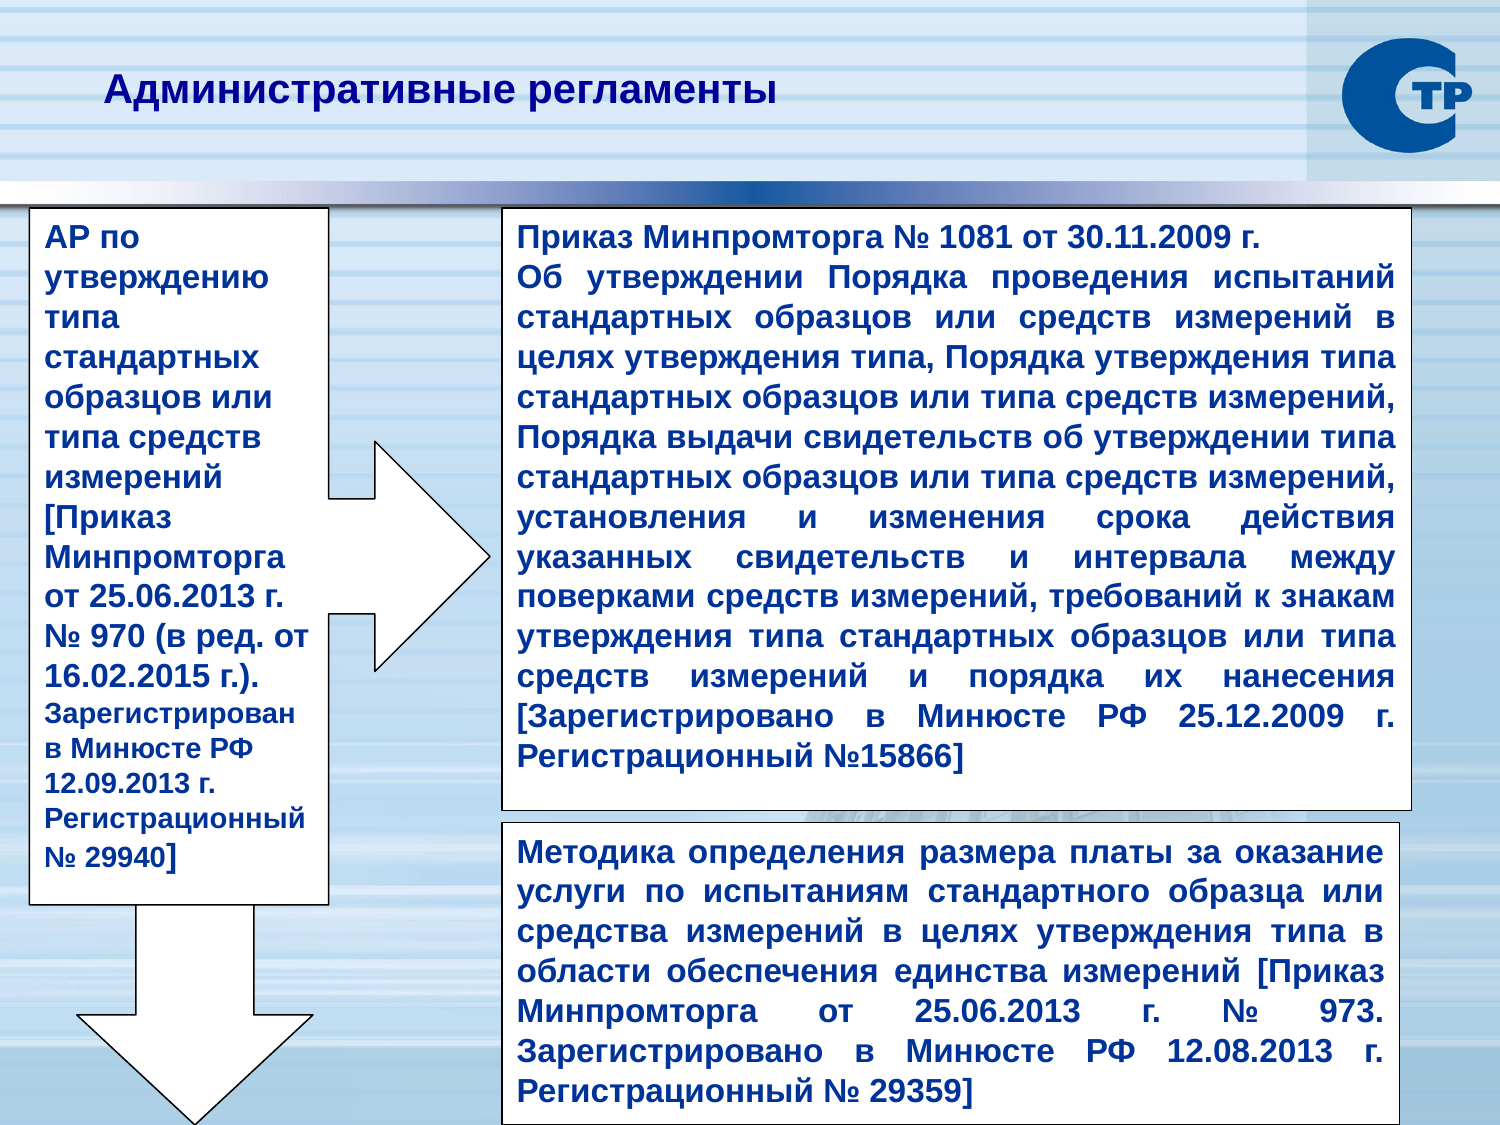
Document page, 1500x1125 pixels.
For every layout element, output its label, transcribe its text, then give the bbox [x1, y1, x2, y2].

text_box АР по утверждению типа стандартных образцов или типа средств измерений [Приказ Минпромторга от 25.06.2013 г. № 970 (в ред. от 16.02.2015 г.). Зарегистрирован в Минюсте РФ 12.09.2013 г. Регистрационный № 29940] [29, 207, 491, 905]
text_box [76, 904, 313, 1125]
text_box Приказ Минпромторга № 1081 от 30.11.2009 г. Об утверждении Порядка проведения испытаний стандартных образцов или средств измерений в целях утверждения типа, Порядка утверждения типа стандартных образцов или типа средств измерений, Порядка выдачи свидетельств об утверждении типа стандартных образцов или типа средств измерений, установления и изменения срока действия указанных свидетельств и интервала между поверками средств измерений, требований к знакам утверждения типа стандартных образцов или типа средств измерений и порядка их нанесения [Зарегистрировано в Минюсте РФ 25.12.2009 г. Регистрационный №15866] [501, 207, 1412, 811]
picture [0, 0, 1500, 1125]
text_box Методика определения размера платы за оказание услуги по испытаниям стандартного образца или средства измерений в целях утверждения типа в области обеспечения единства измерений [Приказ Минпромторга от 25.06.2013 г. № 973. Зарегистрировано в Минюсте РФ 12.08.2013 г. Регистрационный № 29359] [501, 822, 1400, 1125]
text_box Административные регламенты [88, 54, 1010, 120]
